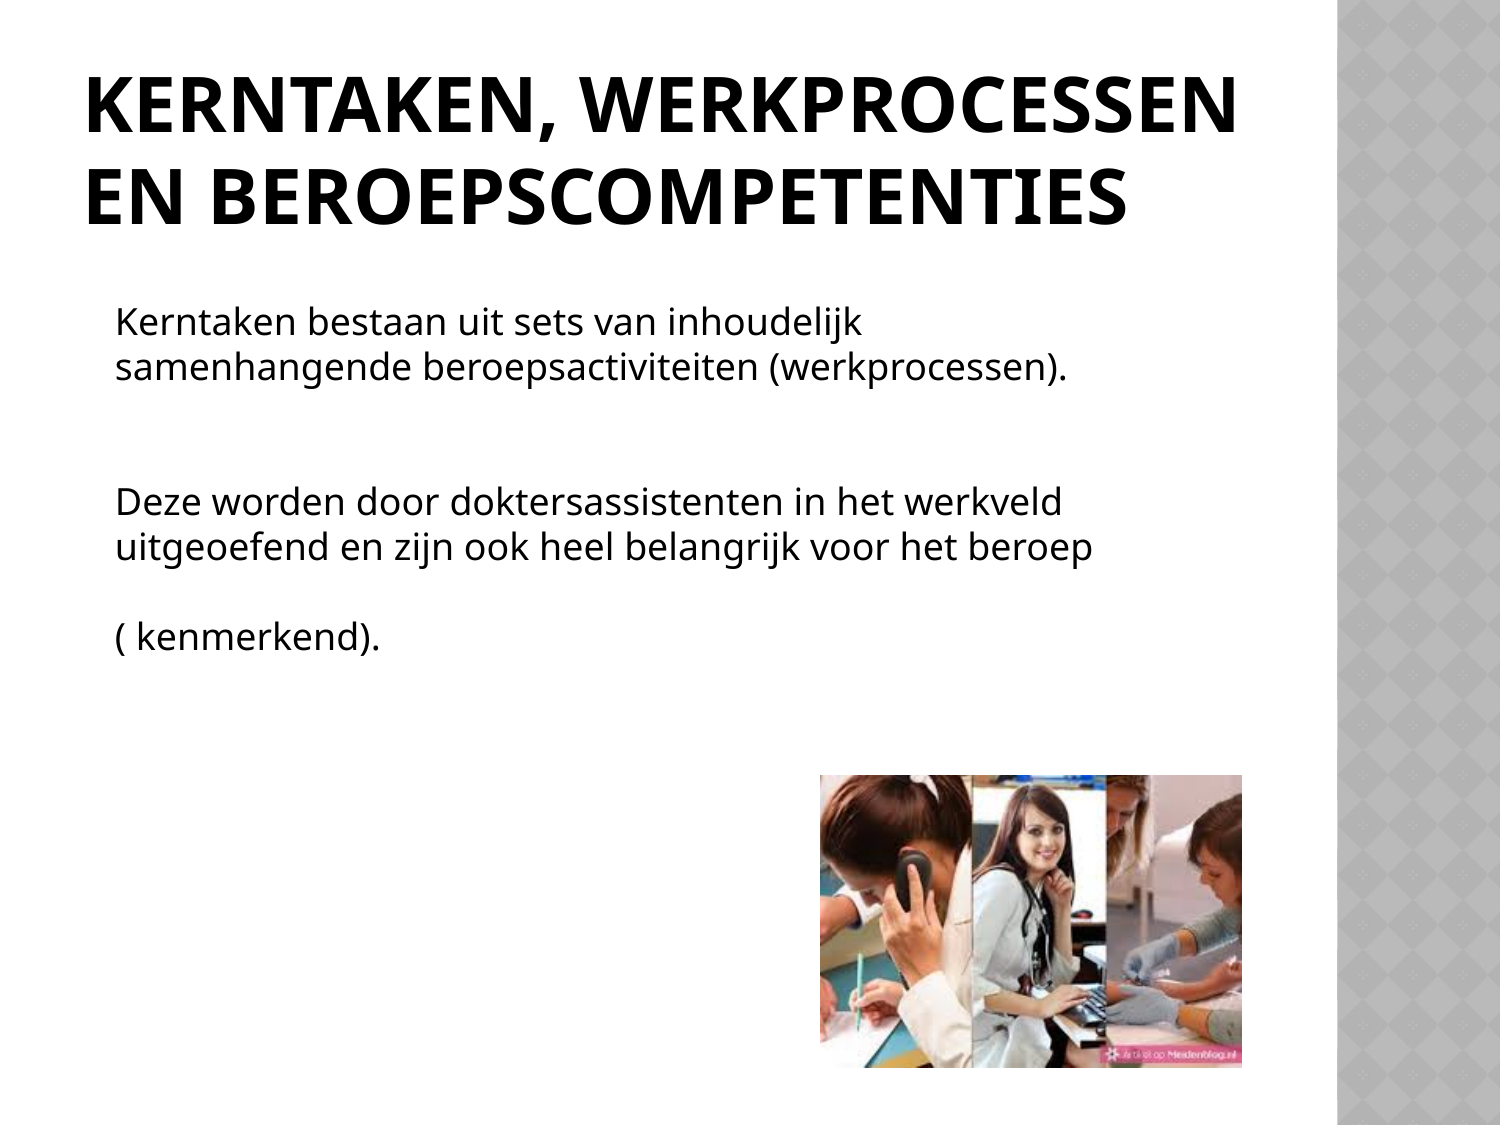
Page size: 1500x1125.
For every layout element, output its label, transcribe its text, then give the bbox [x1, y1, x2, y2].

text_box Kerntaken bestaan uit sets van inhoudelijk samenhangende beroepsactiviteiten (werkprocessen). Deze worden door doktersassistenten in het werkveld uitgeoefend en zijn ook heel belangrijk voor het beroep ( kenmerkend). [100, 290, 1125, 666]
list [820, 774, 1242, 1068]
title Kerntaken, werkprocessen en beroepscompetenties [75, 52, 1263, 240]
